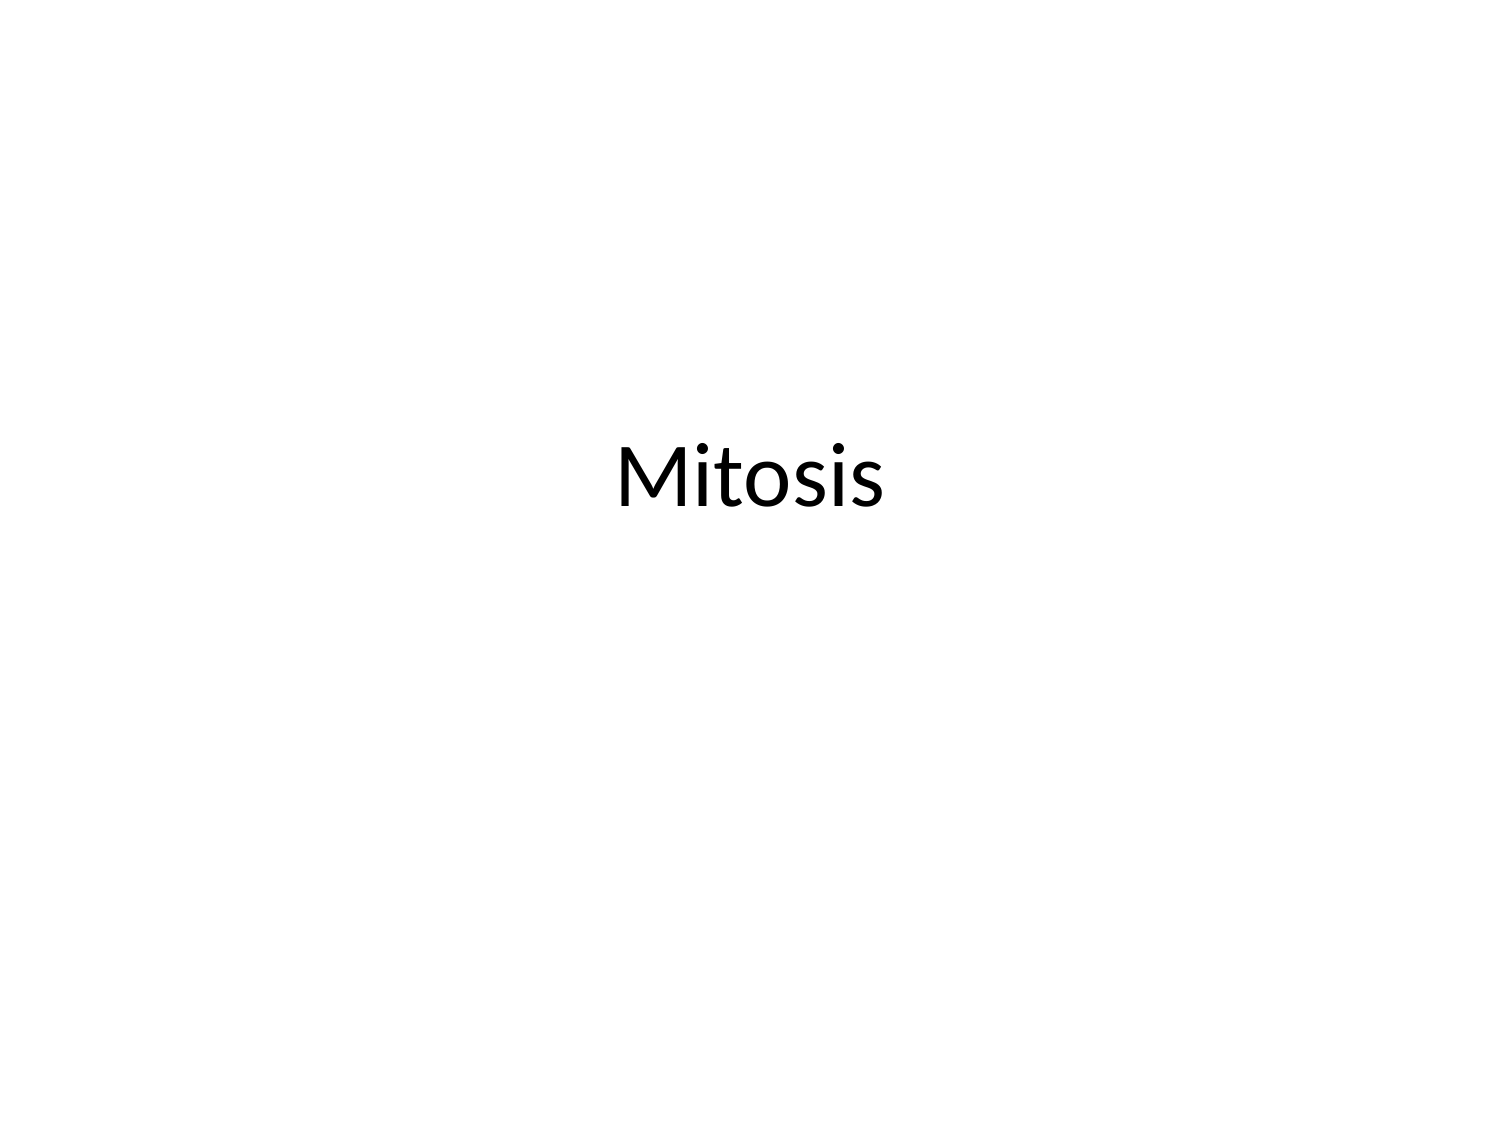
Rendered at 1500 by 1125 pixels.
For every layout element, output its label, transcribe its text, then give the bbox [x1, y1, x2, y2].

title Mitosis [112, 349, 1388, 591]
